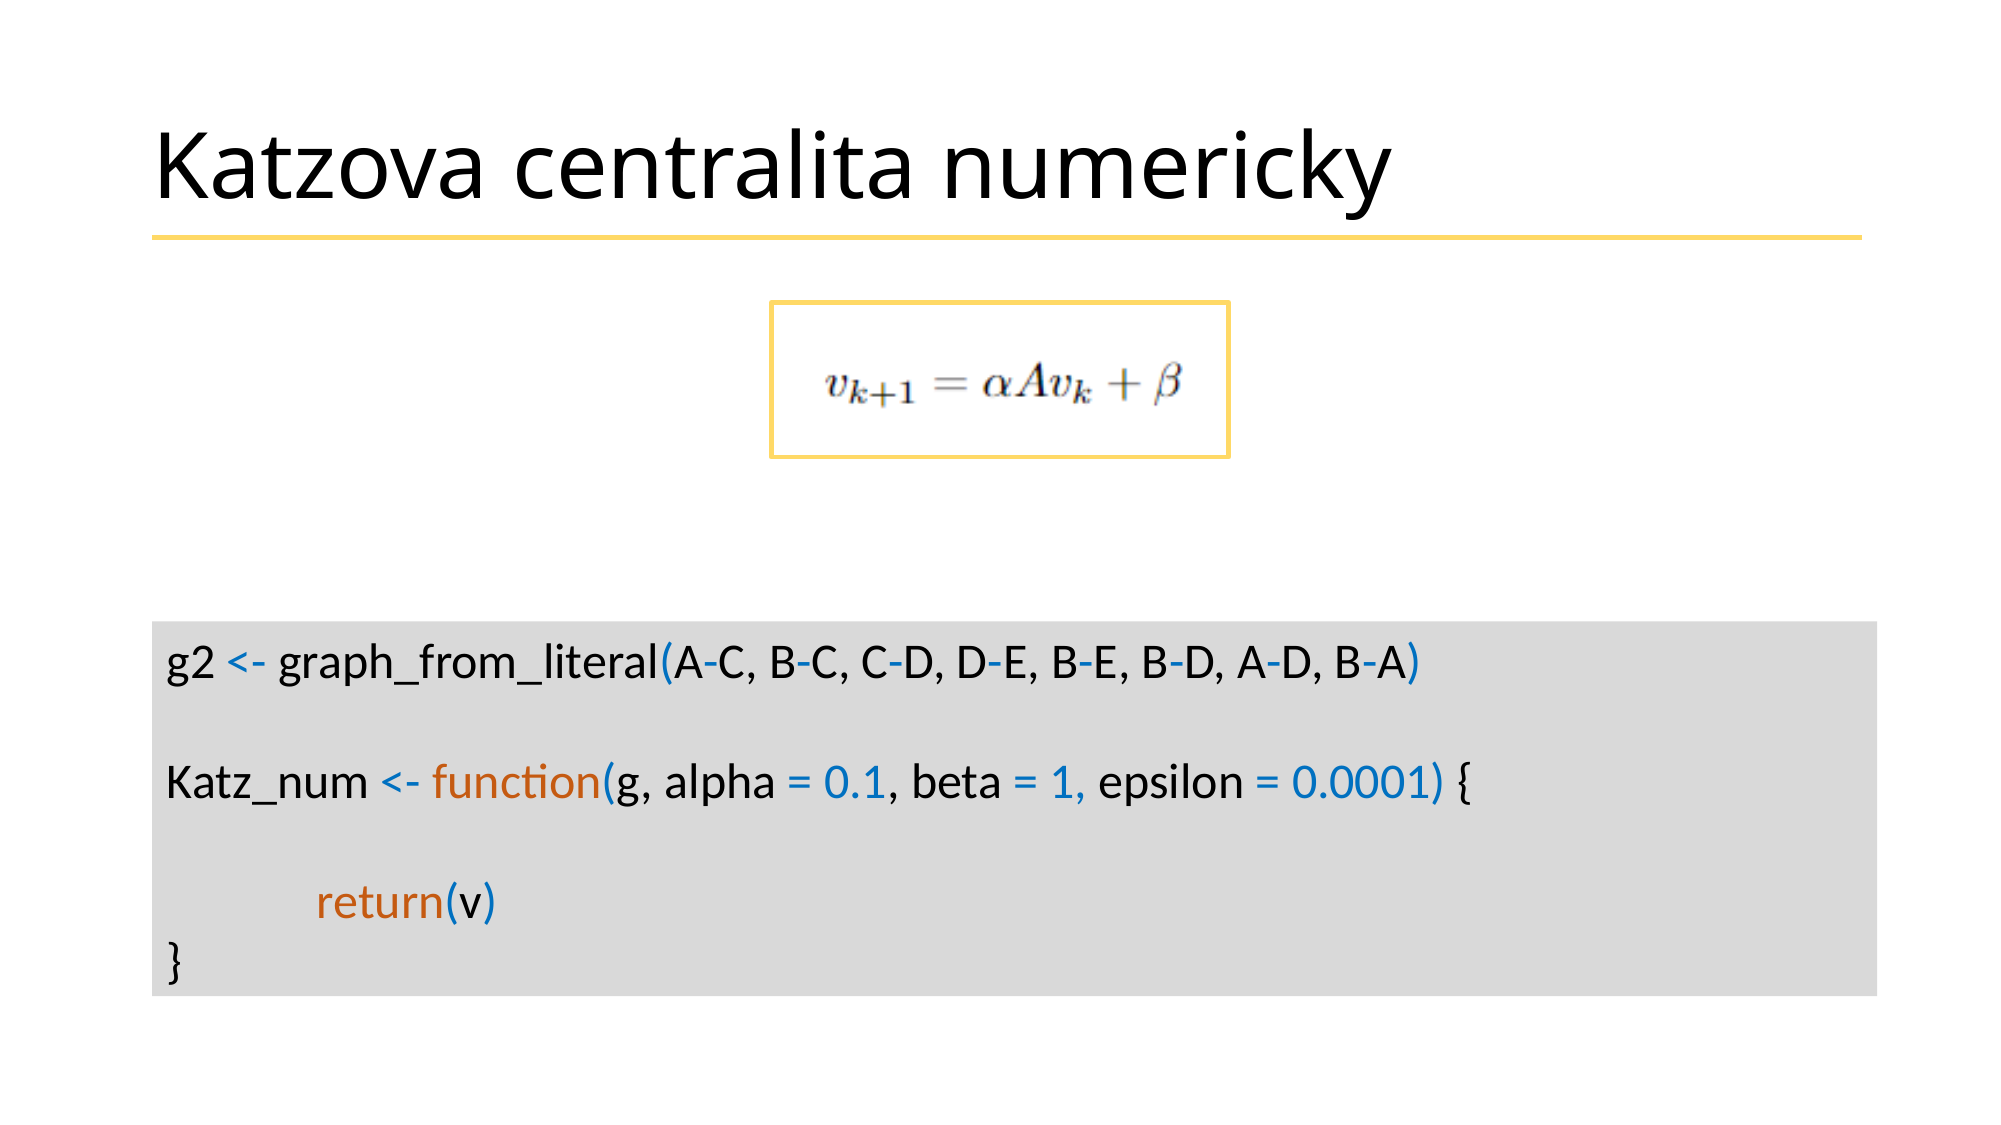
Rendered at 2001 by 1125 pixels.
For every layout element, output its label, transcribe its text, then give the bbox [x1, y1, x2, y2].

text_box g2 <- graph_from_literal(A-C, B-C, C-D, D-E, B-E, B-D, A-D, B-A) Katz_num <- function(g, alpha = 0.1, beta = 1, epsilon = 0.0001) { return(v) } [152, 621, 1878, 997]
title Katzova centralita numericky [137, 59, 1863, 278]
picture [773, 304, 1227, 455]
